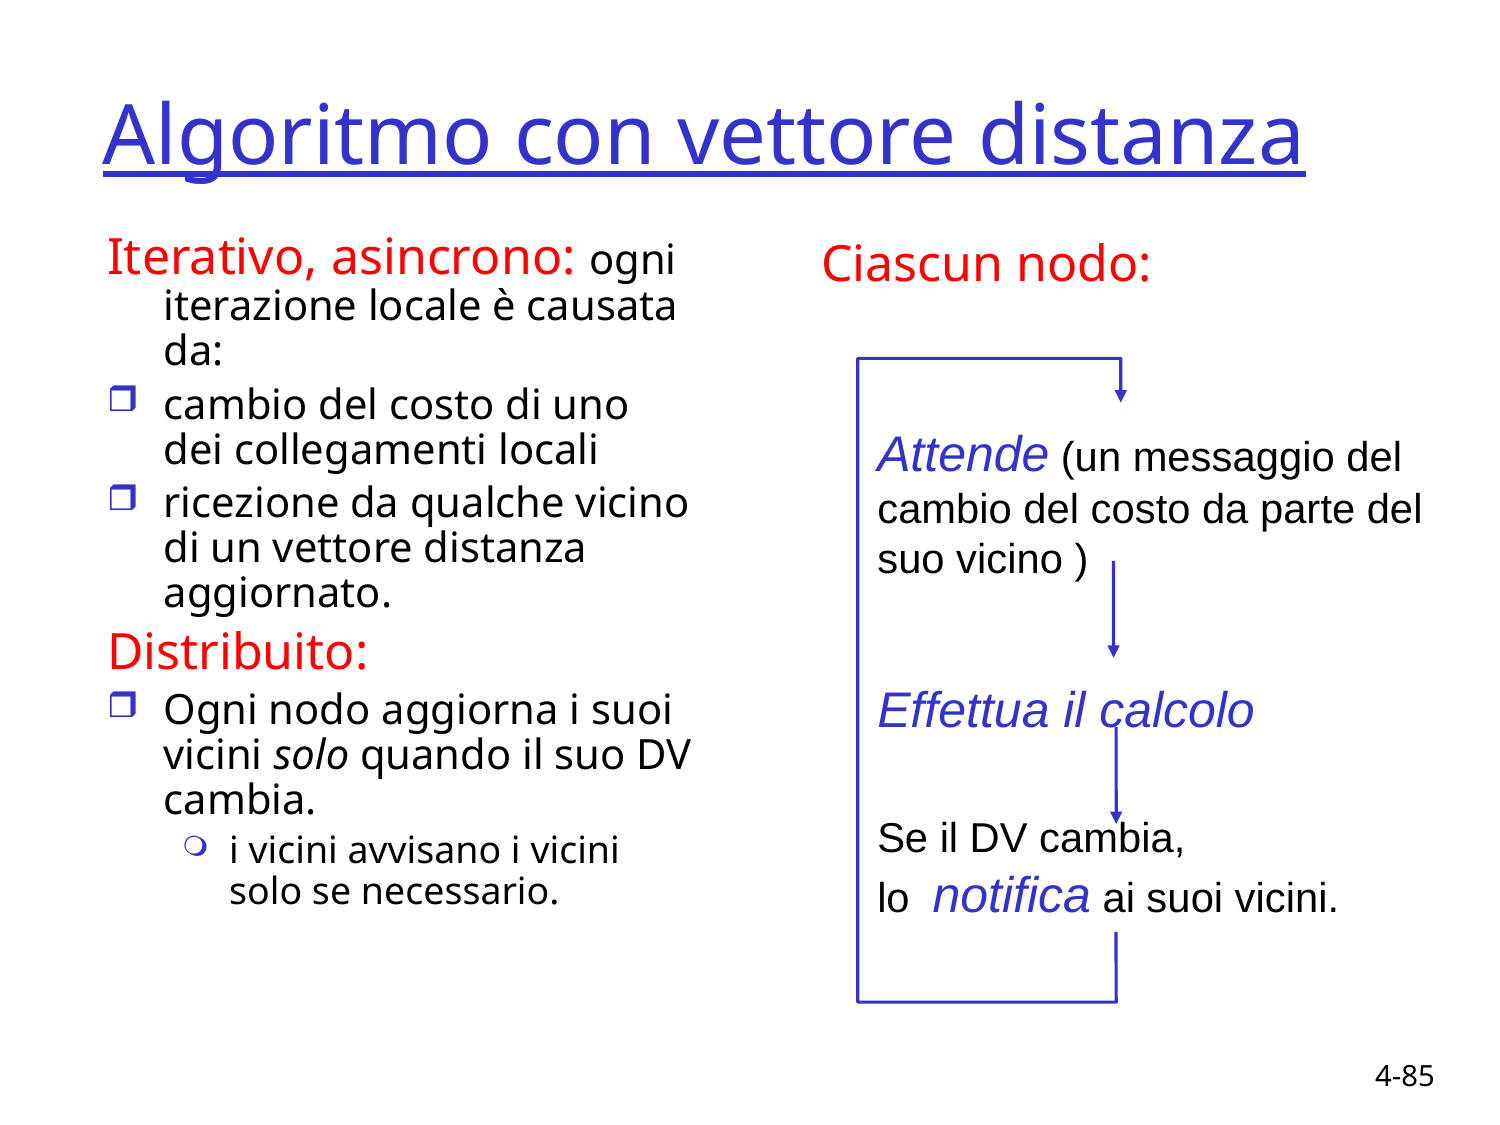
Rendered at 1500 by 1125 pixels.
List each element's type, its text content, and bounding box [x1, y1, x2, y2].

list Iterativo, asincrono: ogni iterazione locale è causata da: cambio del costo di uno dei collegamenti locali ricezione da qualche vicino di un vettore distanza aggiornato. Distribuito: Ogni nodo aggiorna i suoi vicini solo quando il suo DV cambia. i vicini avvisano i vicini solo se necessario. [91, 223, 713, 987]
text_box Ciascun nodo: [806, 224, 1168, 299]
text_box [1117, 811, 1123, 823]
slide_number 4-85 [1338, 1049, 1451, 1125]
text_box [857, 358, 1128, 1003]
title Algoritmo con vettore distanza [87, 37, 1363, 226]
text_box Attende (un messaggio del cambio del costo da parte del suo vicino ) Effettua il calcolo Se il DV cambia, lo notifica ai suoi vicini. [862, 329, 1441, 1013]
